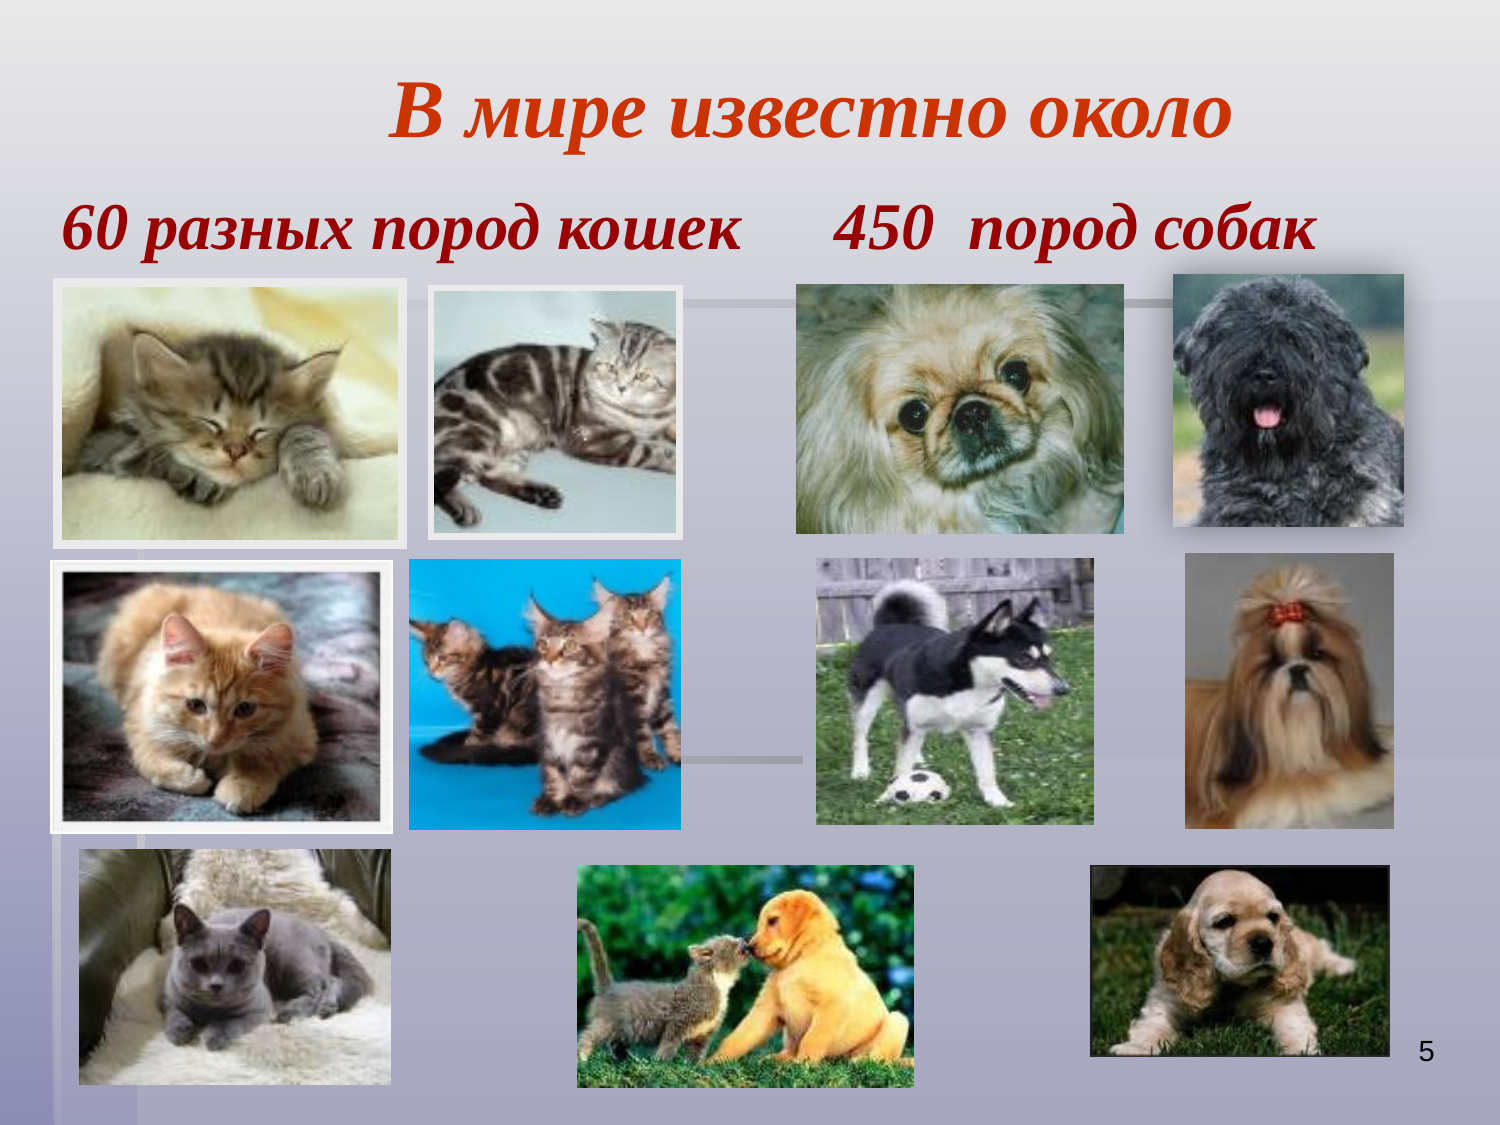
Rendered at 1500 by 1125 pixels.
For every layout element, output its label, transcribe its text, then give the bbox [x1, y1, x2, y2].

slide_number 5 [1137, 1024, 1451, 1103]
picture [50, 560, 393, 834]
picture [1173, 274, 1404, 527]
text_box 60 разных пород кошек [46, 175, 786, 271]
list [1090, 865, 1390, 1057]
text_box 450 пород собак [820, 175, 1430, 271]
picture [1185, 553, 1394, 829]
picture [796, 284, 1125, 534]
picture [79, 849, 391, 1085]
picture [61, 286, 398, 541]
picture [433, 290, 677, 534]
picture [576, 865, 914, 1088]
picture [409, 573, 681, 820]
picture [816, 557, 1094, 825]
text_box В мире известно около [375, 46, 1266, 162]
